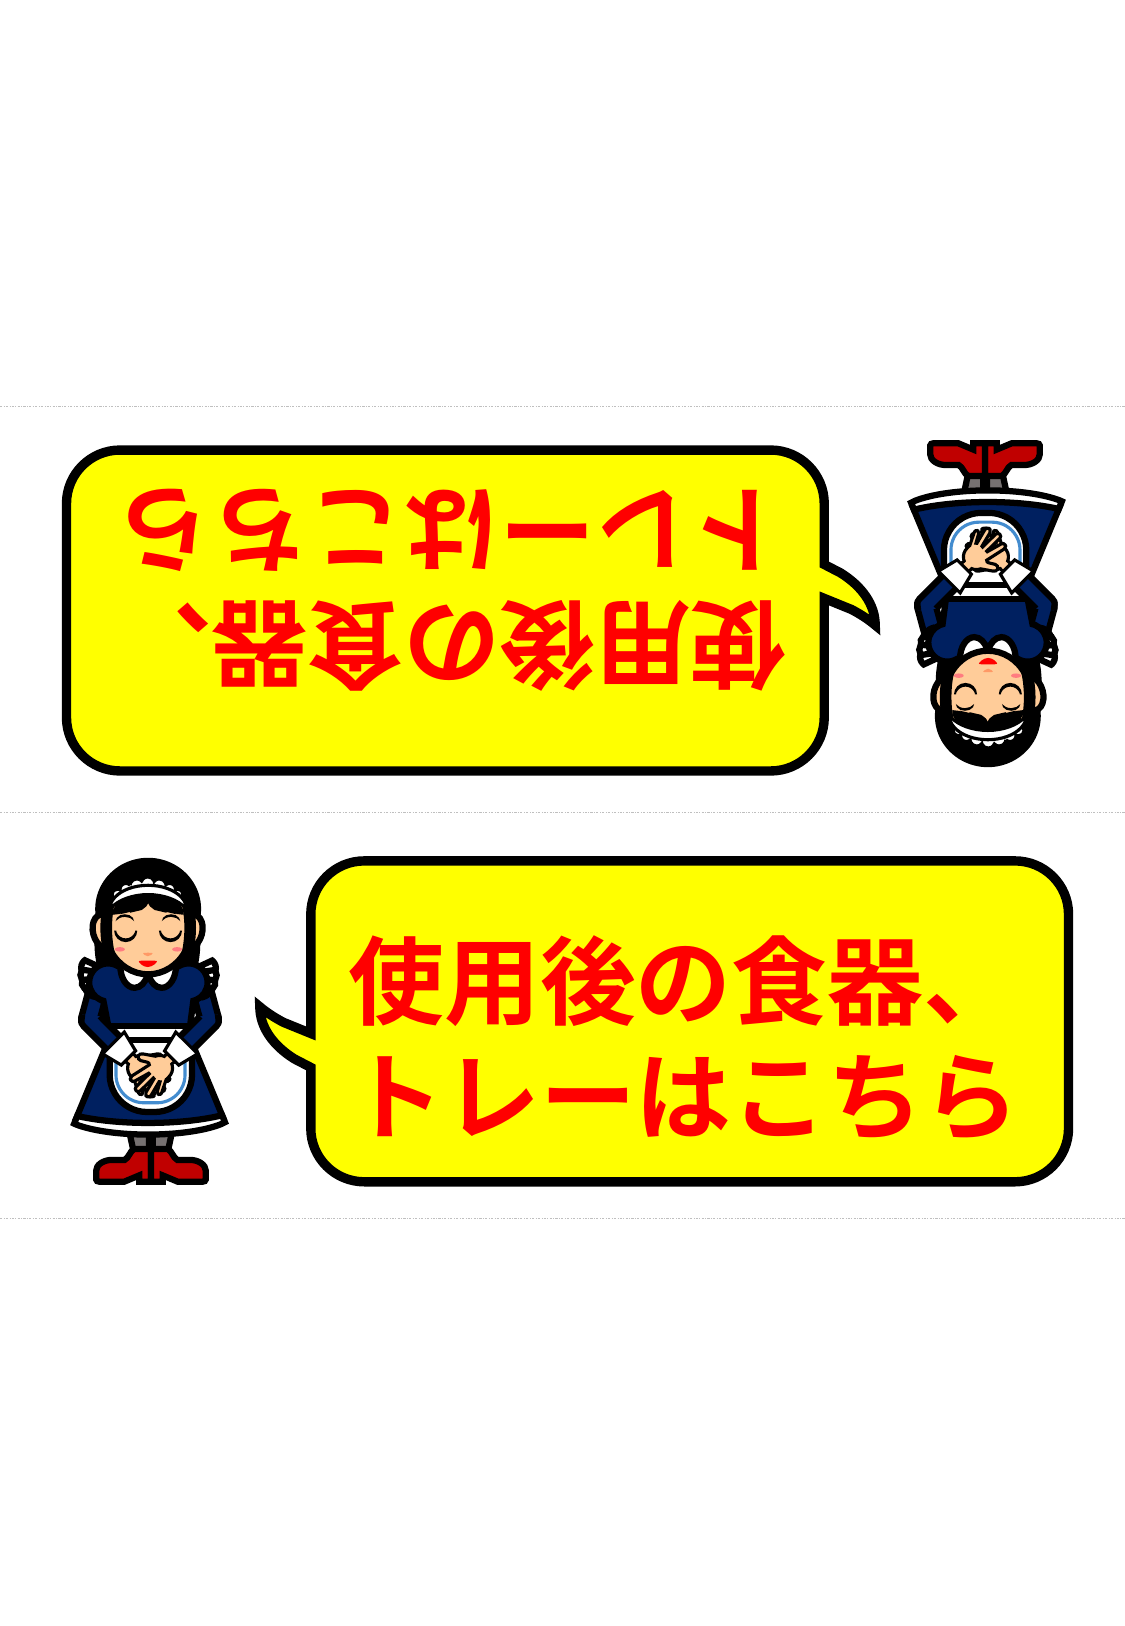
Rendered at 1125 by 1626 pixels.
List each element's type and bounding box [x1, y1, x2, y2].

text_box [66, 449, 876, 771]
text_box [259, 860, 1069, 1182]
text_box [74, 860, 225, 1182]
text_box [911, 443, 1062, 764]
